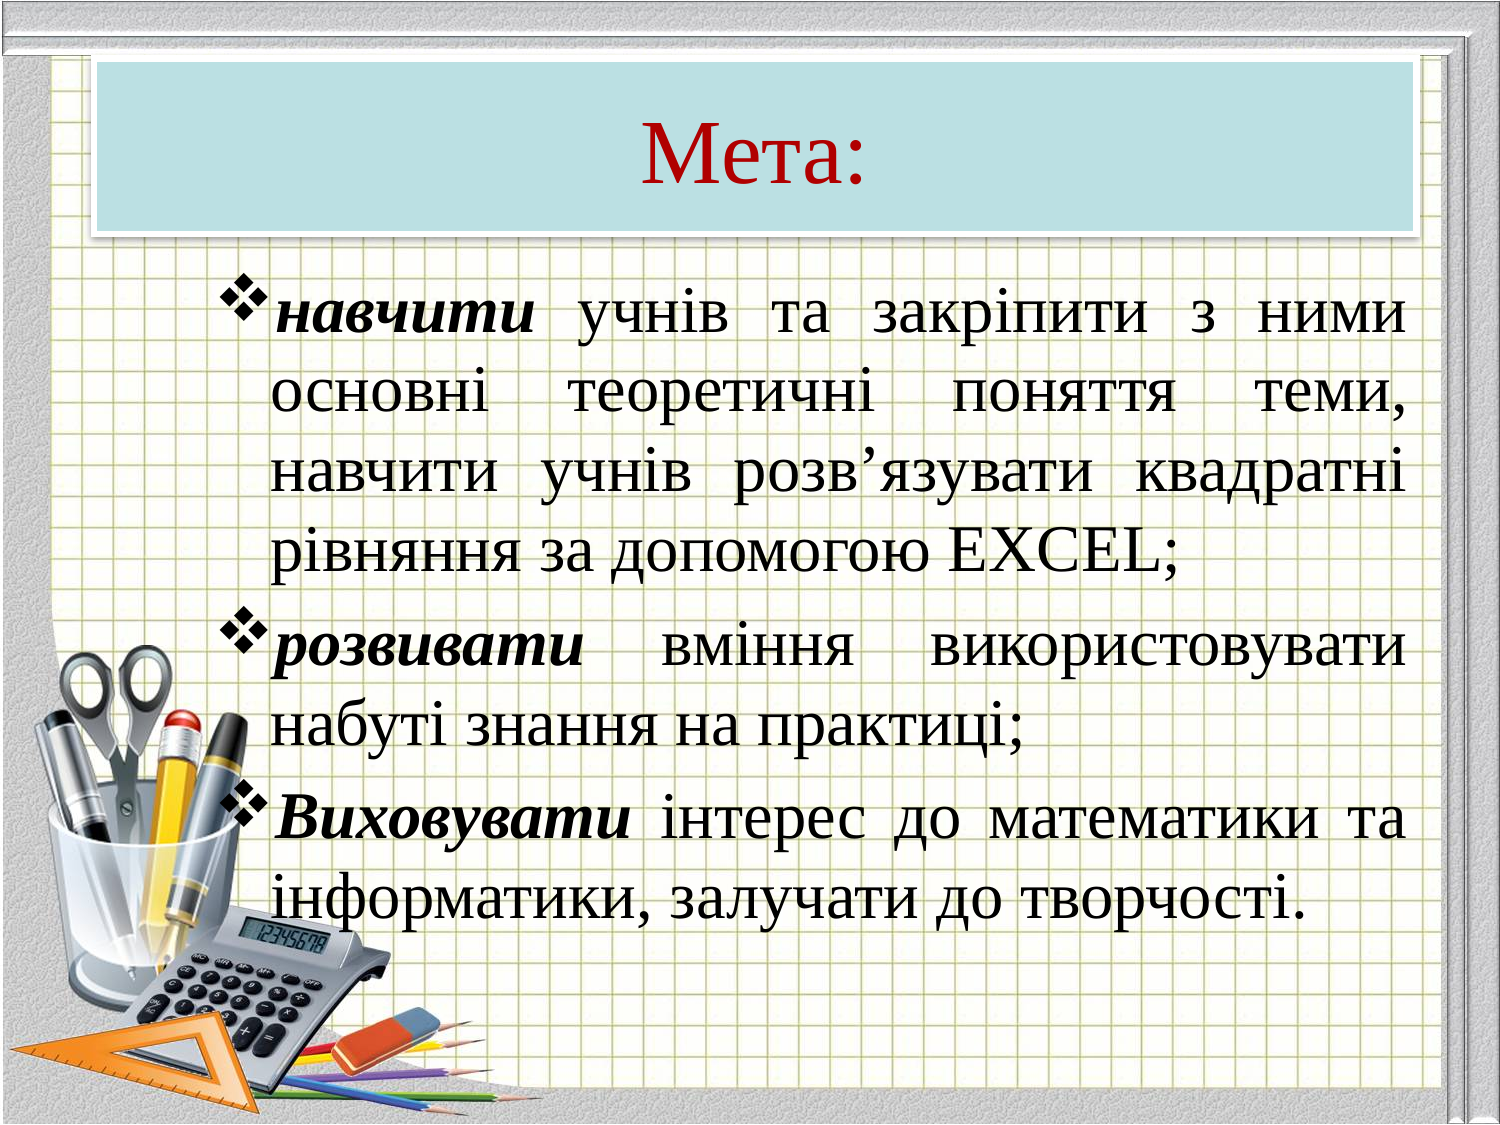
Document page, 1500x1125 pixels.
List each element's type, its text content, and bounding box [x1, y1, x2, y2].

picture [0, 0, 1500, 1125]
title Мета: [91, 55, 1420, 237]
list навчити учнів та закріпити з ними основні теоретичні поняття теми, навчити учнів розв’язувати квадратні рівняння за допомогою EXCEL; розвивати вміння використовувати набуті знання на практиці; Виховувати інтерес до математики та інформатики, залучати до творчості. [198, 257, 1424, 906]
